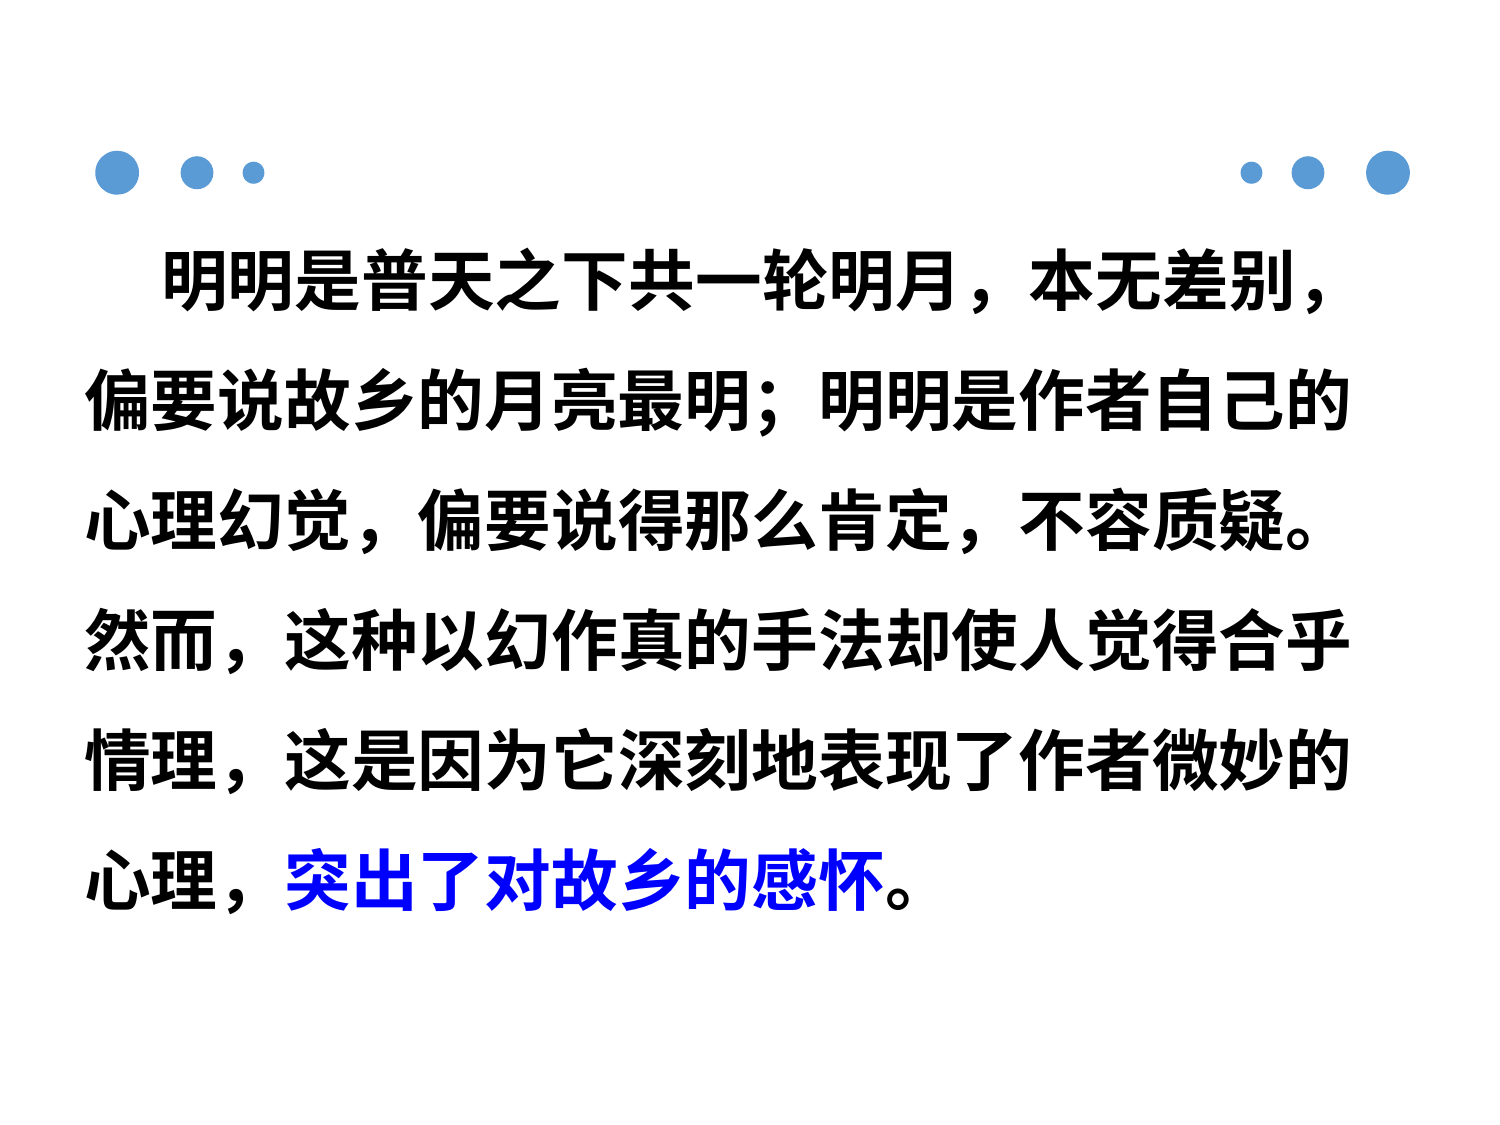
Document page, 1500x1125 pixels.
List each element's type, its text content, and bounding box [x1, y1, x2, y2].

text_box 明明是普天之下共一轮明月，本无差别，偏要说故乡的月亮最明；明明是作者自己的心理幻觉，偏要说得那么肯定，不容质疑。然而，这种以幻作真的手法却使人觉得合乎情理，这是因为它深刻地表现了作者微妙的心理，突出了对故乡的感怀。 [69, 191, 1410, 926]
